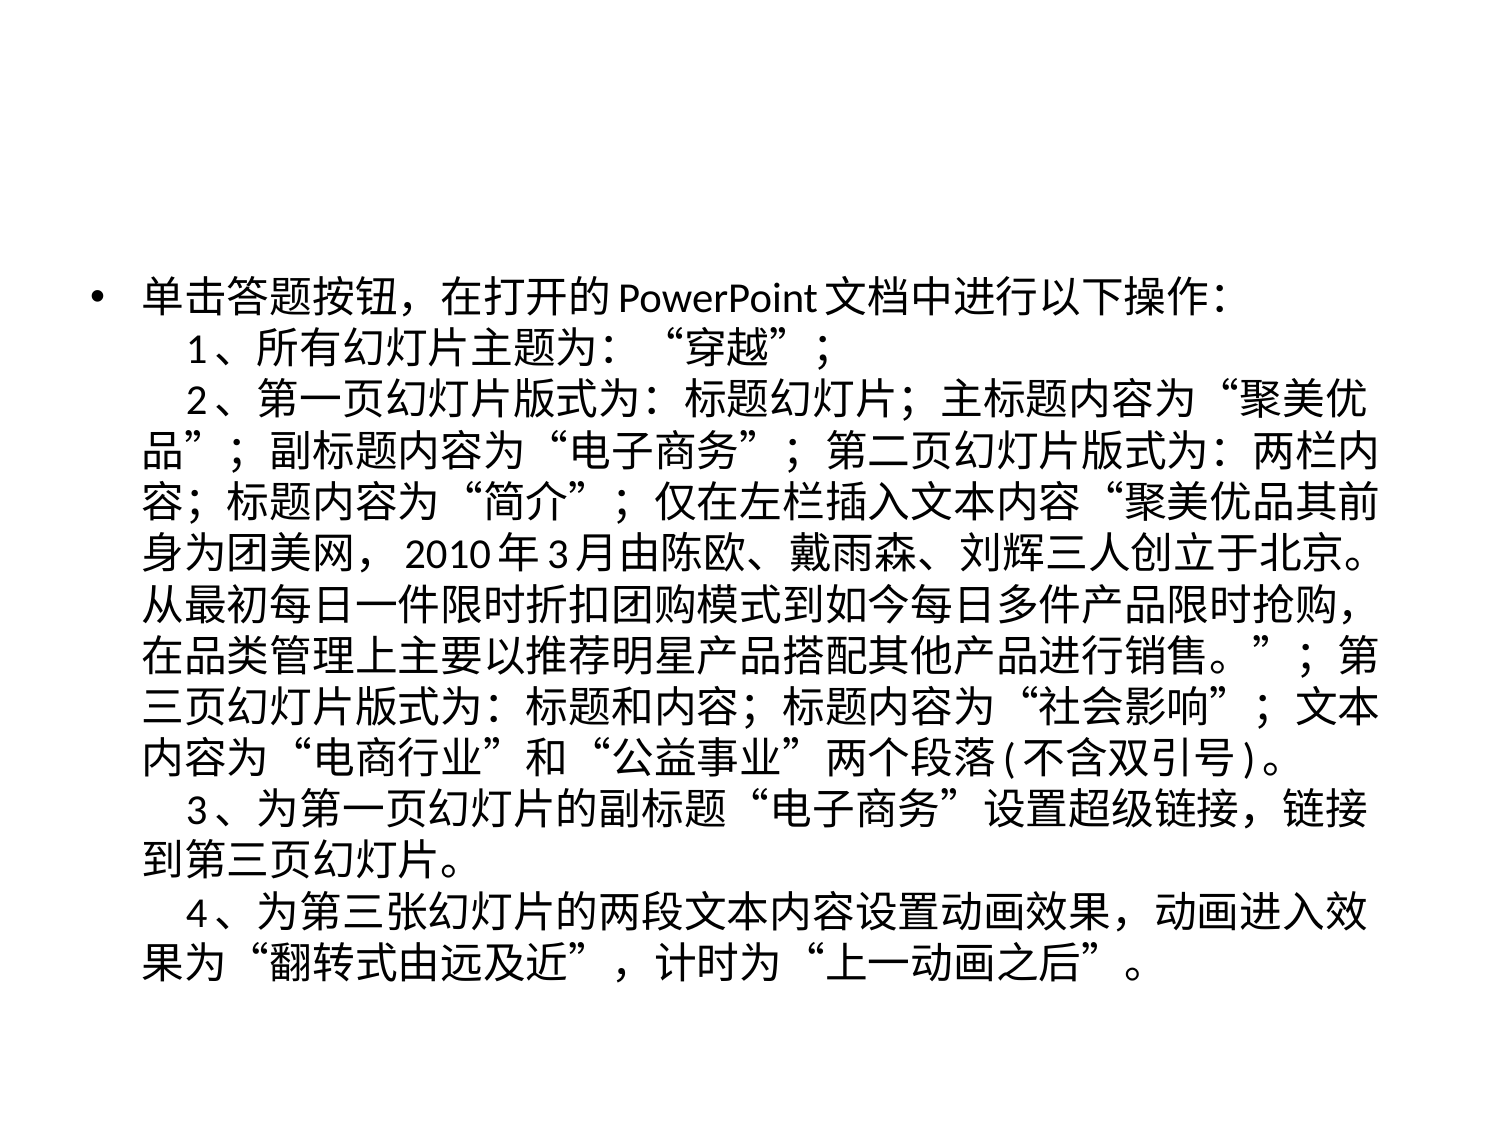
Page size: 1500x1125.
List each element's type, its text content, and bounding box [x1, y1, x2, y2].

list 单击答题按钮，在打开的PowerPoint文档中进行以下操作： 1、所有幻灯片主题为：“穿越”； 2、第一页幻灯片版式为：标题幻灯片；主标题内容为“聚美优品”；副标题内容为“电子商务”；第二页幻灯片版式为：两栏内容；标题内容为“简介”；仅在左栏插入文本内容“聚美优品其前身为团美网，2010年3月由陈欧、戴雨森、刘辉三人创立于北京。从最初每日一件限时折扣团购模式到如今每日多件产品限时抢购，在品类管理上主要以推荐明星产品搭配其他产品进行销售。”；第三页幻灯片版式为：标题和内容；标题内容为“社会影响”；文本内容为“电商行业”和“公益事业”两个段落(不含双引号)。 3、为第一页幻灯片的副标题“电子商务”设置超级链接，链接到第三页幻灯片。 4、为第三张幻灯片的两段文本内容设置动画效果，动画进入效果为“翻转式由远及近”，计时为“上一动画之后”。 [75, 262, 1425, 1005]
